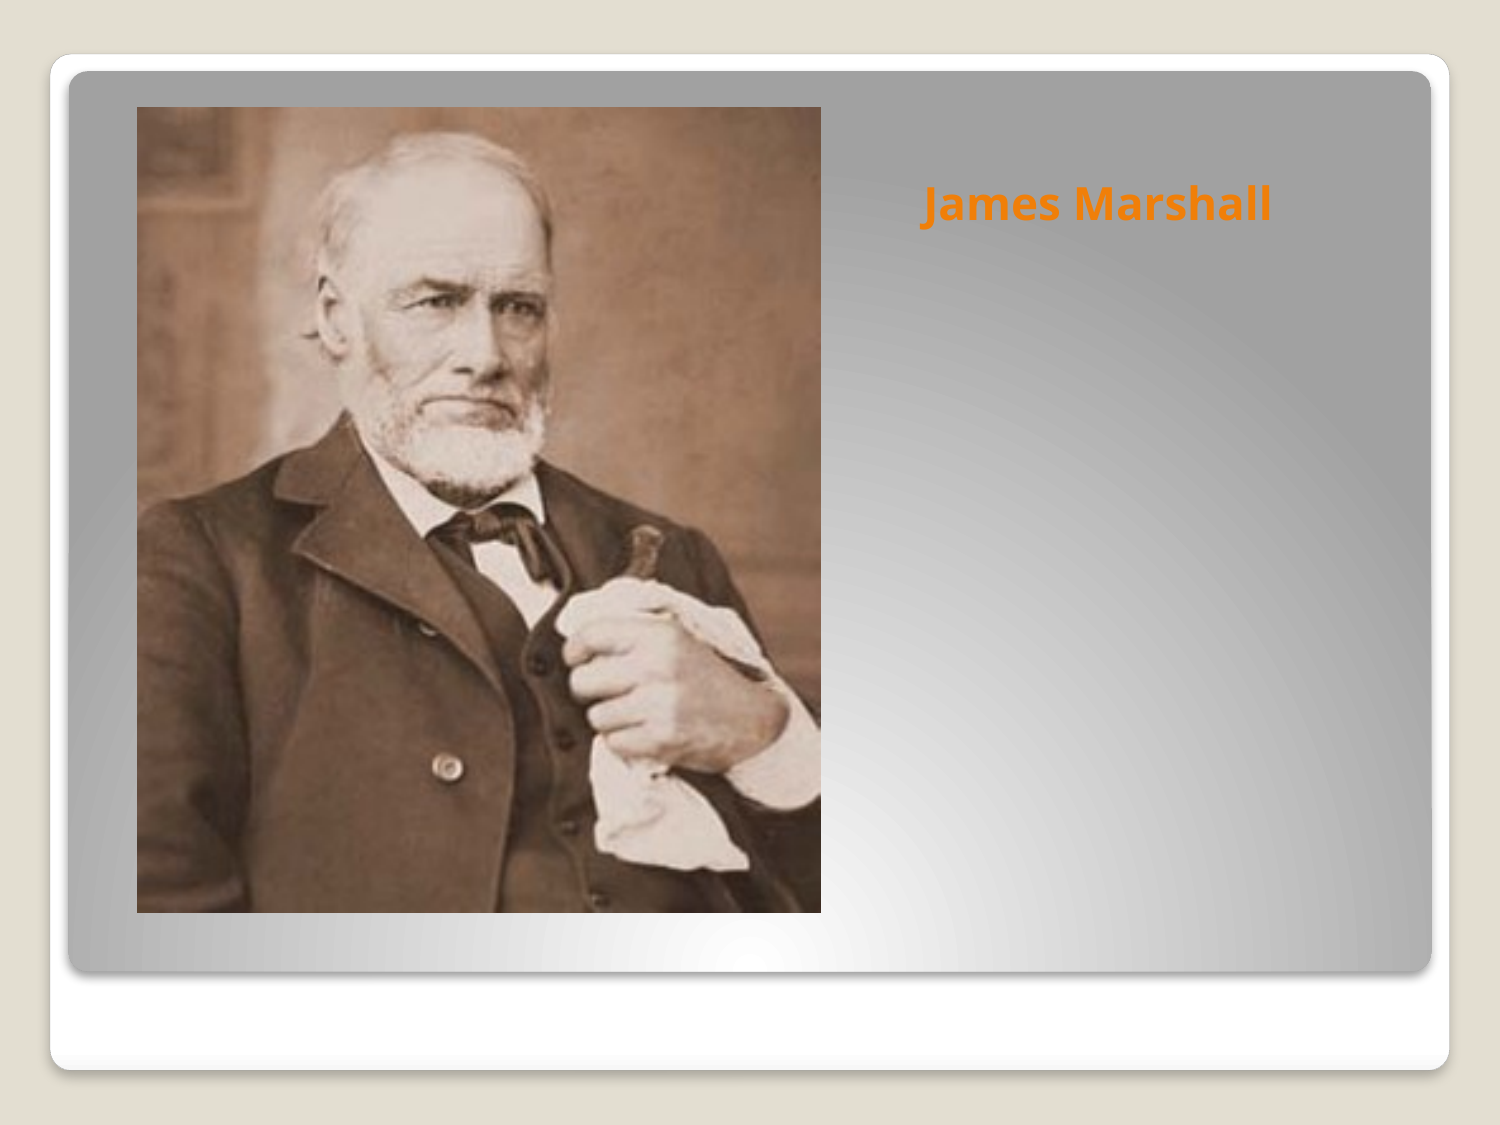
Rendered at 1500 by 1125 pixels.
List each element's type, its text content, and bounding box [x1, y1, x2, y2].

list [137, 107, 821, 913]
title James Marshall [908, 87, 1397, 238]
